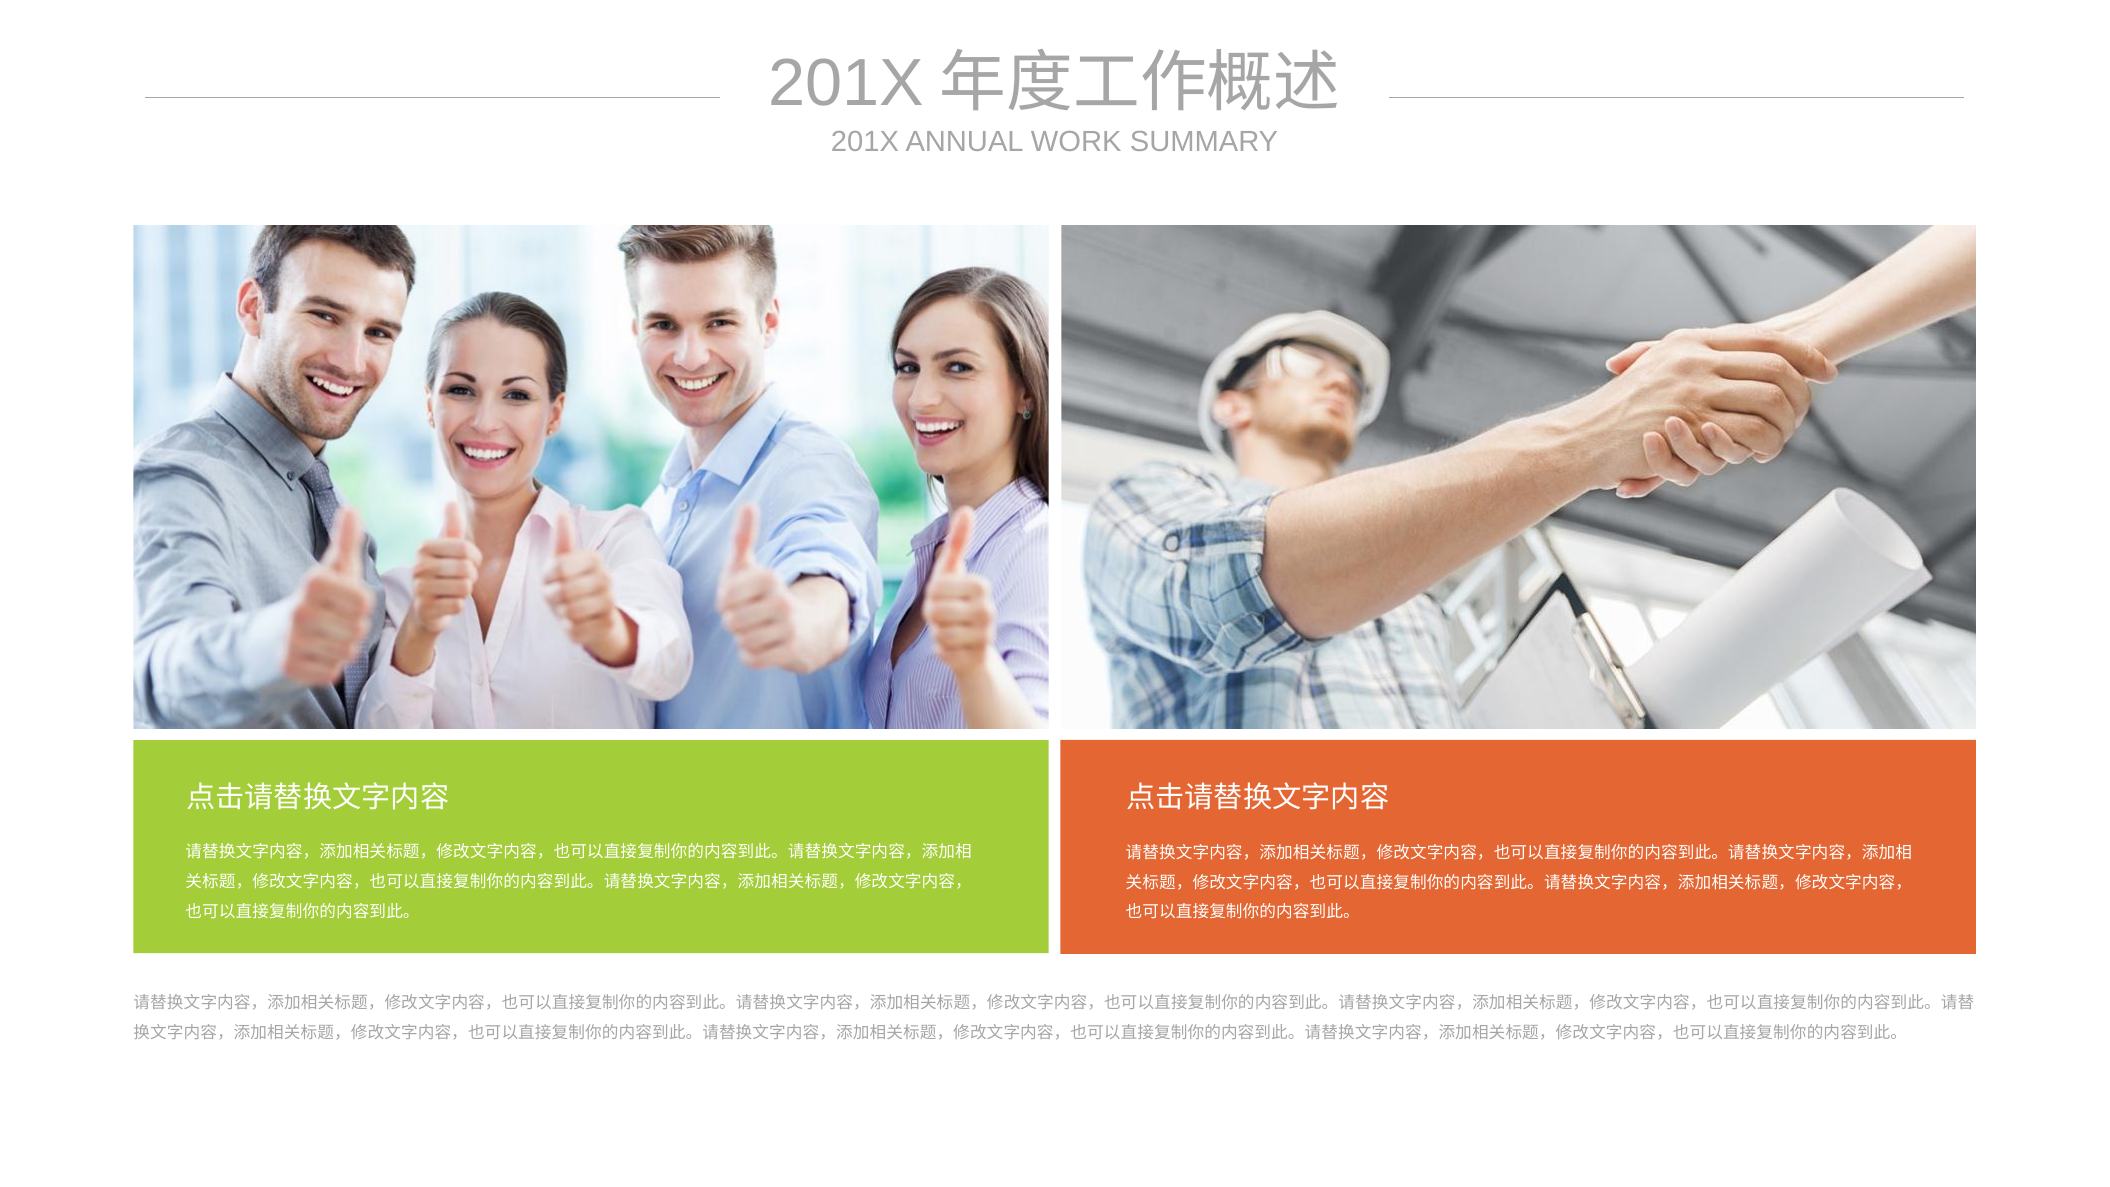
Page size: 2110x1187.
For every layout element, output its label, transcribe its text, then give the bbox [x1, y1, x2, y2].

text_box 点击请替换文字内容 [1126, 778, 1390, 814]
text_box 点击请替换文字内容 [186, 777, 450, 814]
text_box [1060, 224, 1977, 730]
text_box 201X年度工作概述 [730, 38, 1379, 96]
text_box [132, 739, 1050, 954]
text_box [1059, 739, 1977, 955]
text_box 请替换文字内容，添加相关标题，修改文字内容，也可以直接复制你的内容到此。请替换文字内容，添加相关标题，修改文字内容，也可以直接复制你的内容到此。请替换文字内容，添加相关标题，修改文字内容，也可以直接复制你的内容到此。 [1125, 831, 1929, 922]
text_box 201X年度工作概述 [730, 98, 1379, 119]
text_box [132, 224, 1050, 730]
text_box 请替换文字内容，添加相关标题，修改文字内容，也可以直接复制你的内容到此。请替换文字内容，添加相关标题，修改文字内容，也可以直接复制你的内容到此。请替换文字内容，添加相关标题，修改文字内容，也可以直接复制你的内容到此。请替换文字内容，添加相关标题，修改文字内容，也可以直接复制你的内容到此。请替换文字内容，添加相关标题，修改文字内容，也可以直接复制你的内容到此。请替换文字内容，添加相关标题，修改文字内容，也可以直接复制你的内容到此。 [133, 981, 1976, 1042]
text_box 201X ANNUAL WORK SUMMARY [824, 122, 1285, 158]
text_box 请替换文字内容，添加相关标题，修改文字内容，也可以直接复制你的内容到此。请替换文字内容，添加相关标题，修改文字内容，也可以直接复制你的内容到此。请替换文字内容，添加相关标题，修改文字内容，也可以直接复制你的内容到此。 [185, 830, 989, 921]
